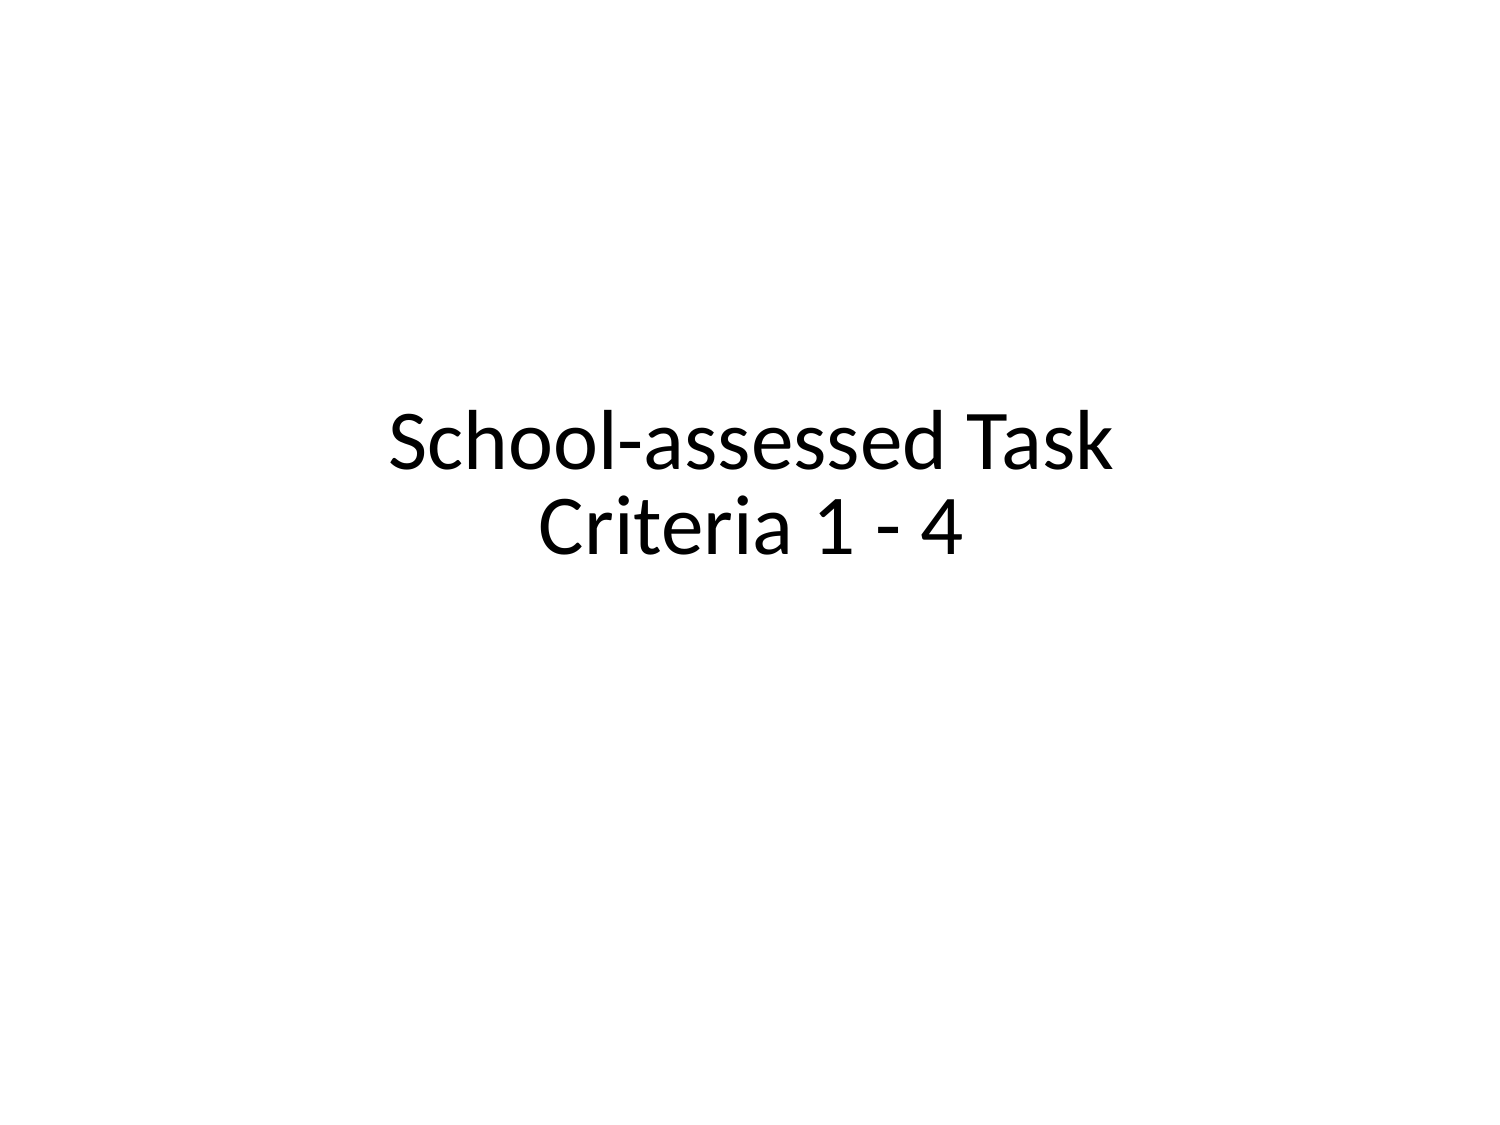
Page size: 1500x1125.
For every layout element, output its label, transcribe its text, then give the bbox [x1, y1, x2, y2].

title School-assessed Task Criteria 1 - 4 [76, 397, 1427, 585]
